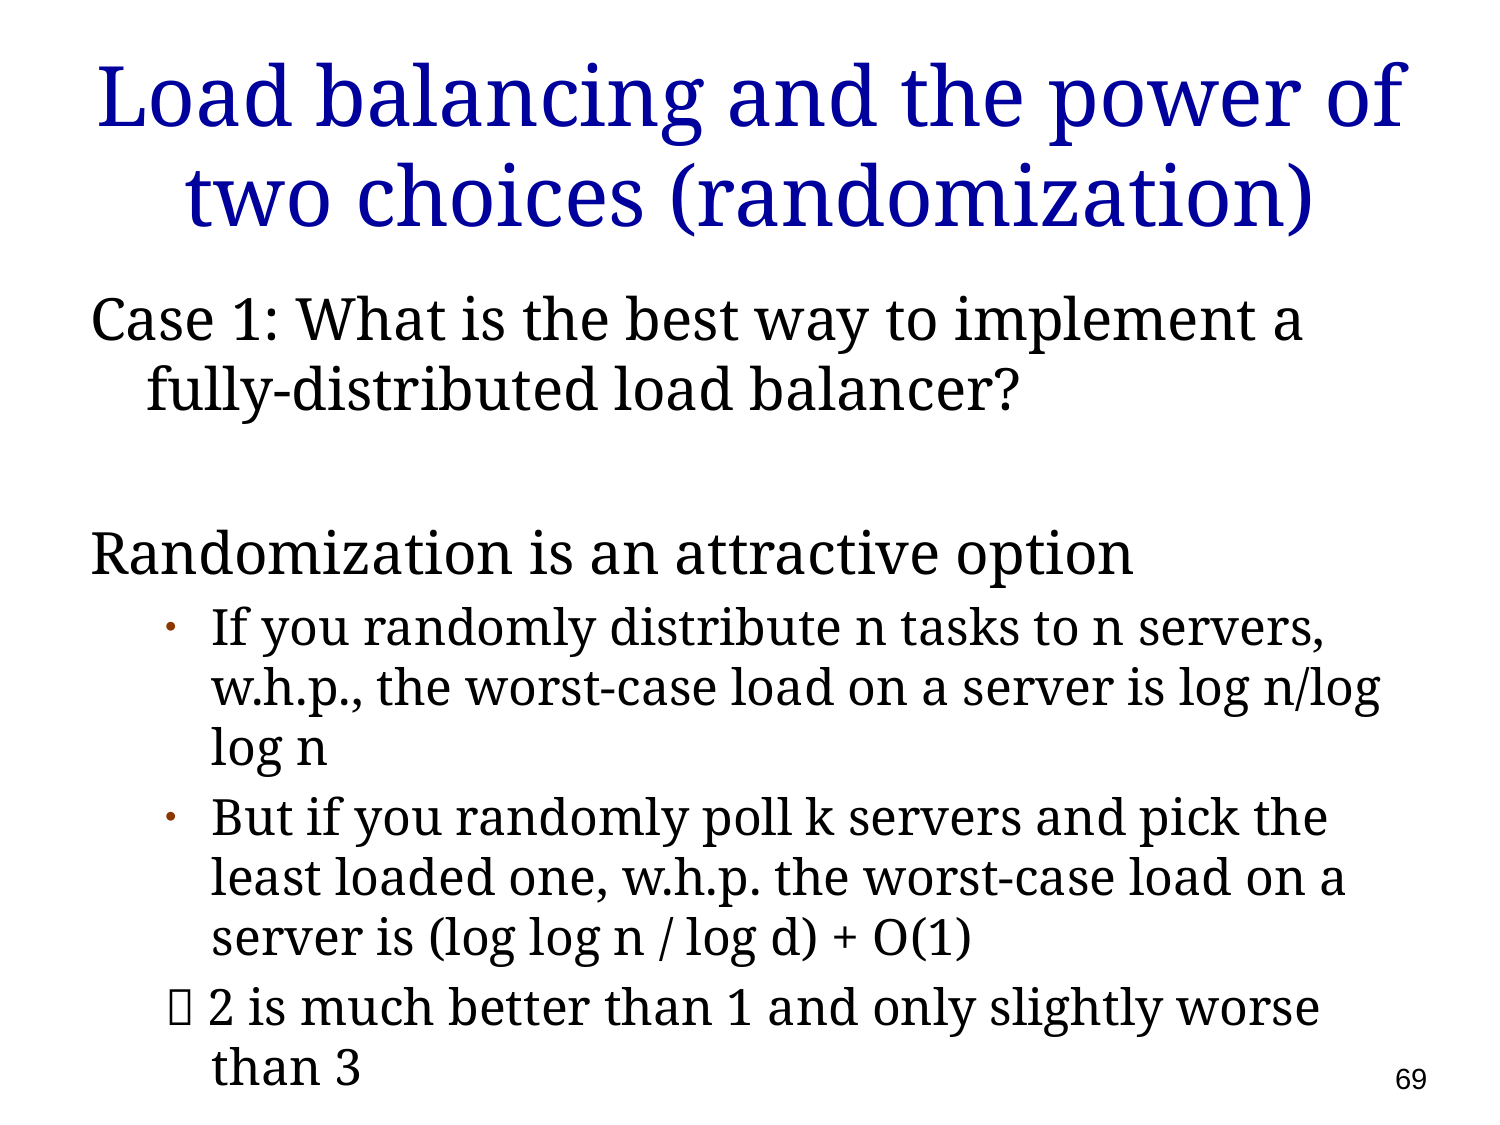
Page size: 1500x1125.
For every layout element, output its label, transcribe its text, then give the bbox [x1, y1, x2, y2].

title Load balancing and the power of two choices (randomization) [74, 47, 1426, 238]
list Case 1: What is the best way to implement a fully-distributed load balancer? Randomization is an attractive option If you randomly distribute n tasks to n servers, w.h.p., the worst-case load on a server is log n/log log n But if you randomly poll k servers and pick the least loaded one, w.h.p. the worst-case load on a server is (log log n / log d) + O(1)  2 is much better than 1 and only slightly worse than 3 [74, 274, 1426, 1026]
slide_number 69 [1092, 1024, 1443, 1103]
